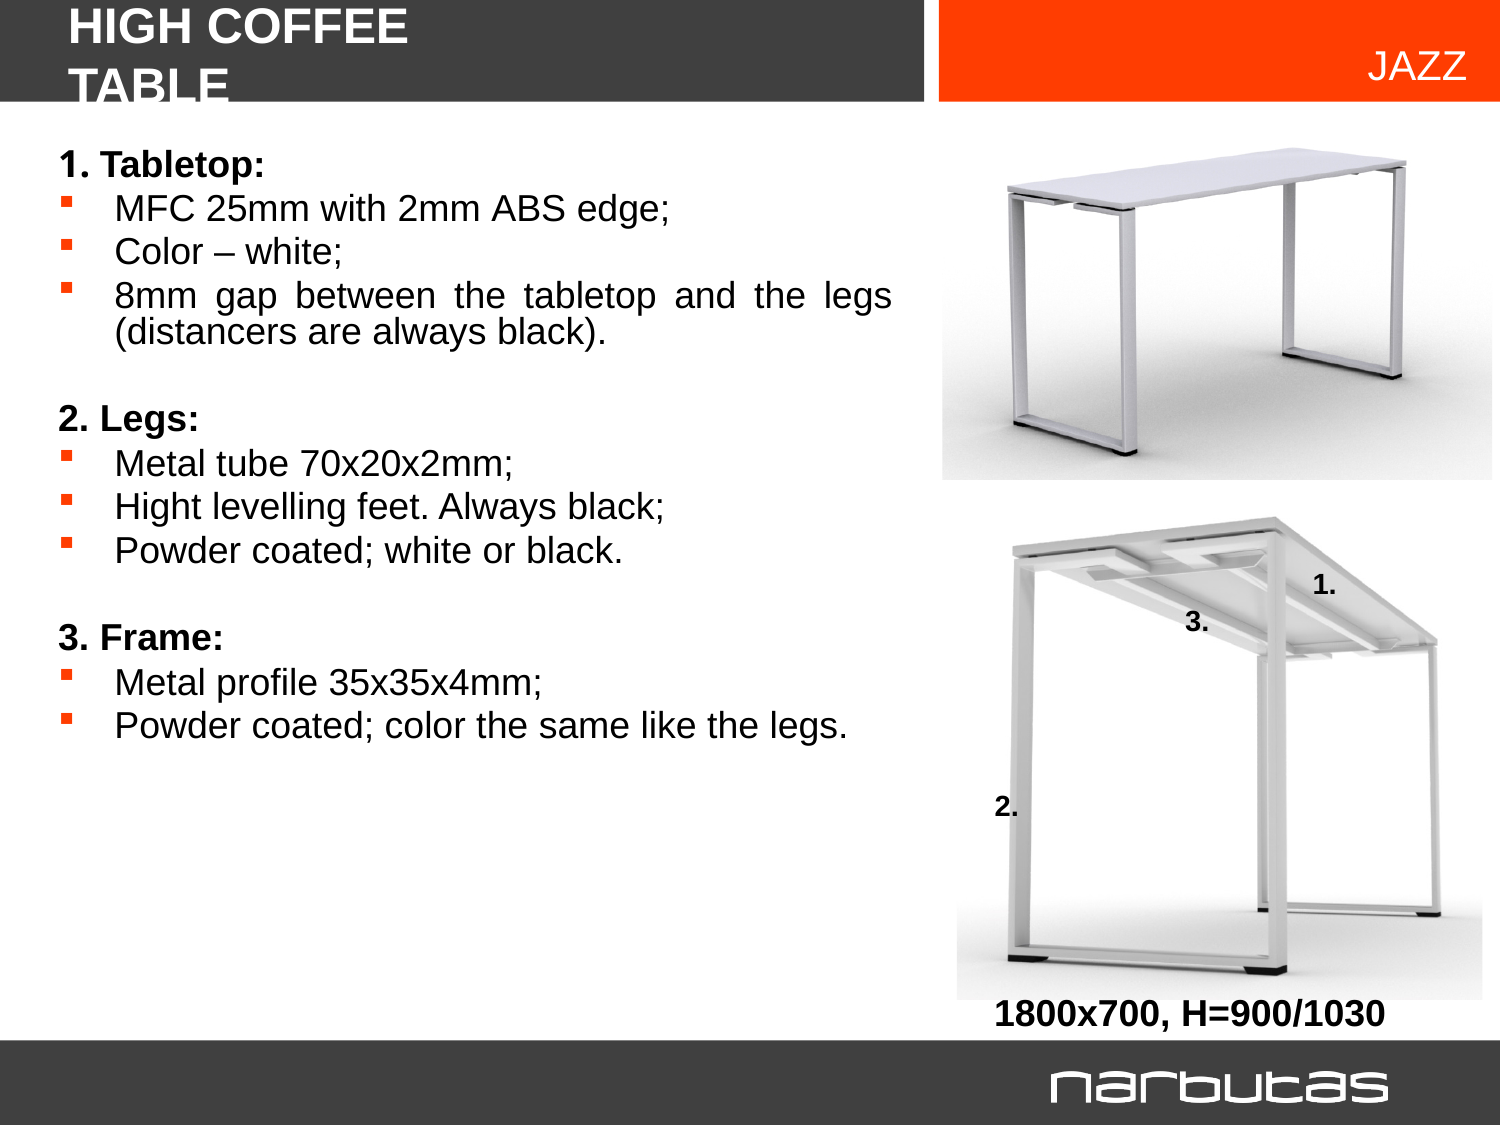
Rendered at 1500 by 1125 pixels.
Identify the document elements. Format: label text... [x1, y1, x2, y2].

text_box 1800x700, H=900/1030 [979, 1017, 1459, 1041]
picture [1051, 1071, 1388, 1103]
picture [956, 491, 1483, 1001]
text_box 1. Tabletop: MFC 25mm with 2mm ABS edge; Color – white; 8mm gap between the tabletop and the legs (distancers are always black). 2. Legs: Metal tube 70x20x2mm; Hight levelling feet. Always black; Powder coated; white or black. 3. Frame: Metal profile 35x35x4mm; Powder coated; color the same like the legs. [43, 137, 908, 928]
picture [942, 115, 1493, 481]
title HIGH COFFEE TABLE [53, 14, 558, 86]
text_box JAZZ [891, 31, 1483, 102]
